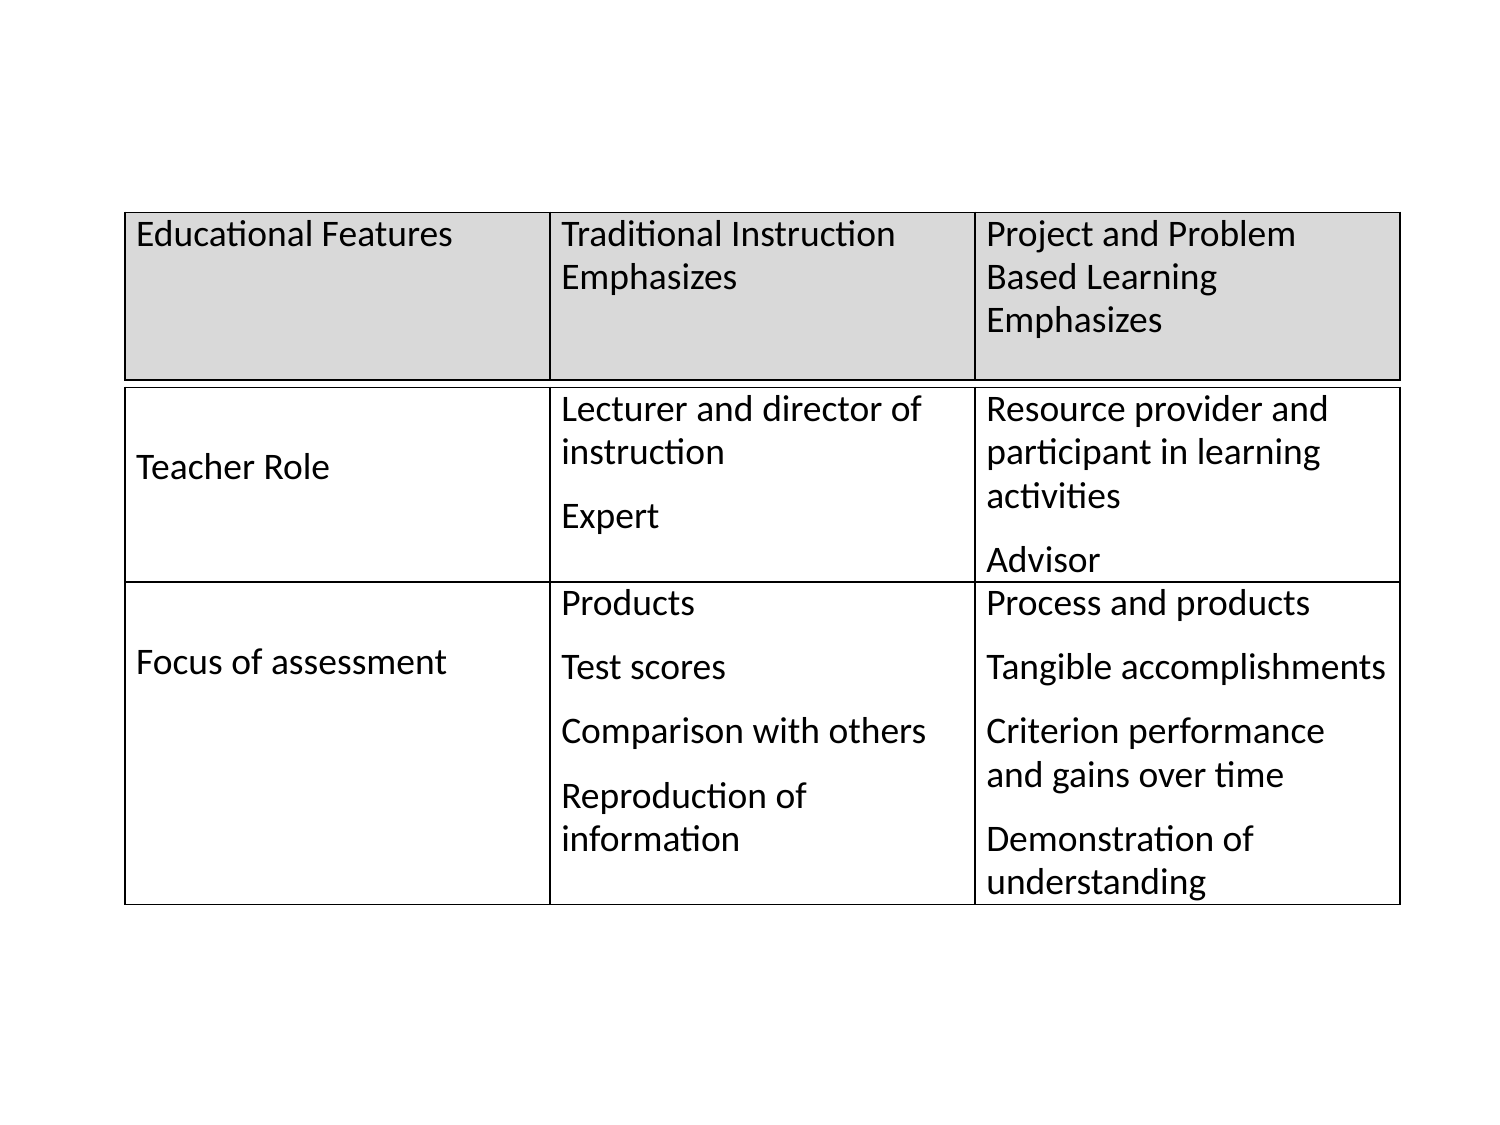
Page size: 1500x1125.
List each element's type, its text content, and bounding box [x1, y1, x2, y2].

table_header Lecturer and director of instruction Expert [551, 388, 974, 581]
table_header Project and Problem Based Learning Emphasizes [976, 213, 1399, 379]
table_header Traditional Instruction Emphasizes [551, 213, 974, 379]
table_header Educational Features [126, 213, 549, 379]
table_cell Products Test scores Comparison with others Reproduction of information [551, 583, 974, 904]
table_cell Focus of assessment [126, 583, 549, 904]
table_header Teacher Role [126, 388, 549, 581]
table_header Resource provider and participant in learning activities Advisor [976, 388, 1399, 581]
table_cell Process and products Tangible accomplishments Criterion performance and gains over time Demonstration of understanding [976, 583, 1399, 904]
